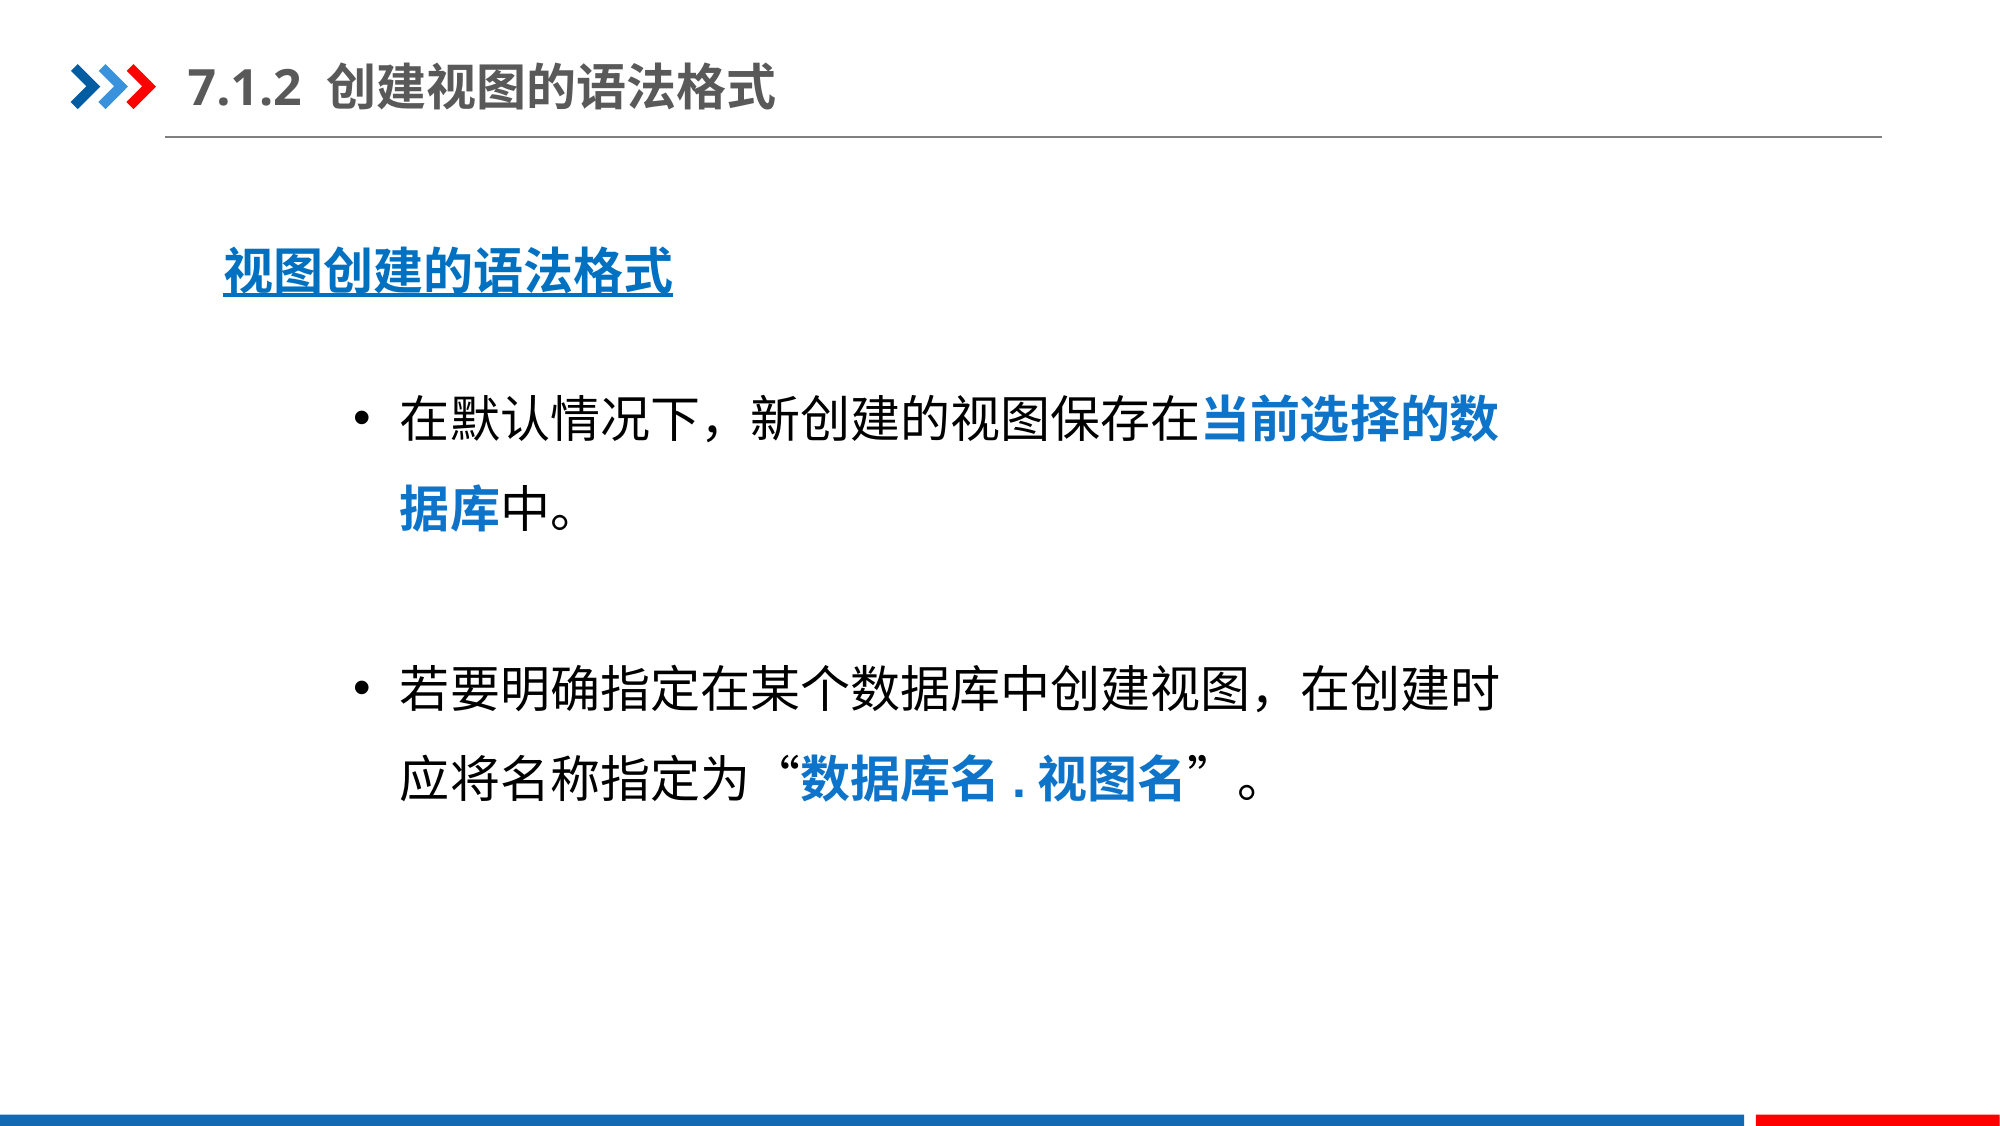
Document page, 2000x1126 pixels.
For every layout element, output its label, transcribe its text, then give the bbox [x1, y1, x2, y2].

text_box 7.1.2 创建视图的语法格式 [187, 43, 827, 127]
text_box 在默认情况下，新创建的视图保存在当前选择的数据库中。 若要明确指定在某个数据库中创建视图，在创建时应将名称指定为“数据库名.视图名”。 [338, 349, 1555, 815]
text_box 视图创建的语法格式 [208, 231, 781, 307]
